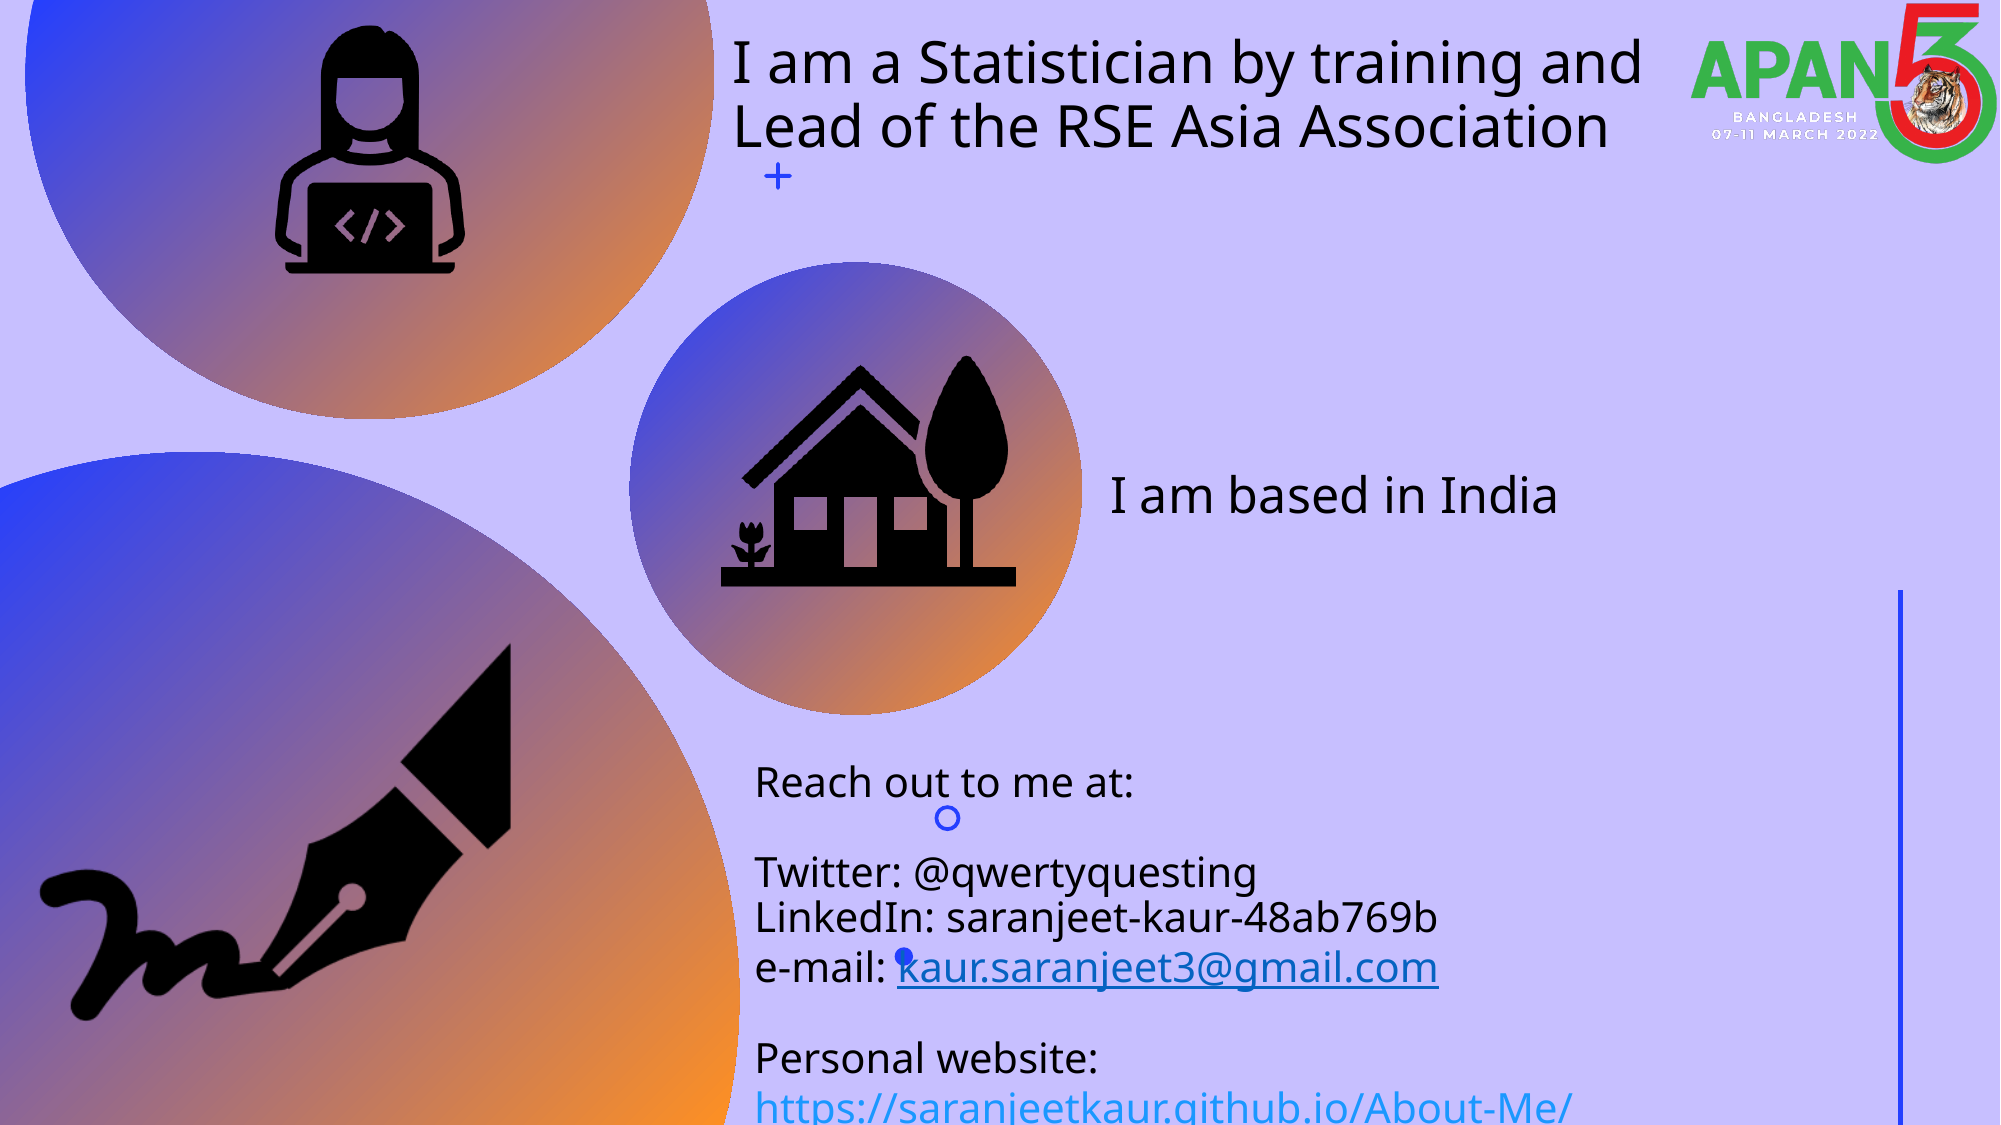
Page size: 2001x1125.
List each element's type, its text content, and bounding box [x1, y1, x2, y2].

picture [1689, 1, 2000, 166]
text_box [763, 161, 793, 190]
picture [711, 317, 1029, 636]
text_box [24, 0, 715, 420]
title I am a Statistician by training and Lead of the RSE Asia Association [717, 16, 1853, 168]
picture [30, 592, 521, 1082]
text_box Reach out to me at: Twitter: @qwertyquesting LinkedIn: saranjeet-kaur-48ab769b e-mail: kaur.saranjeet3@gmail.com Personal website: https://saranjeetkaur.github.io/About-Me/ [739, 754, 1874, 990]
picture [230, 0, 509, 279]
text_box [0, 451, 741, 1125]
text_box [0, 0, 2000, 1125]
text_box [628, 261, 1083, 716]
list I am based in India [1087, 370, 1677, 534]
